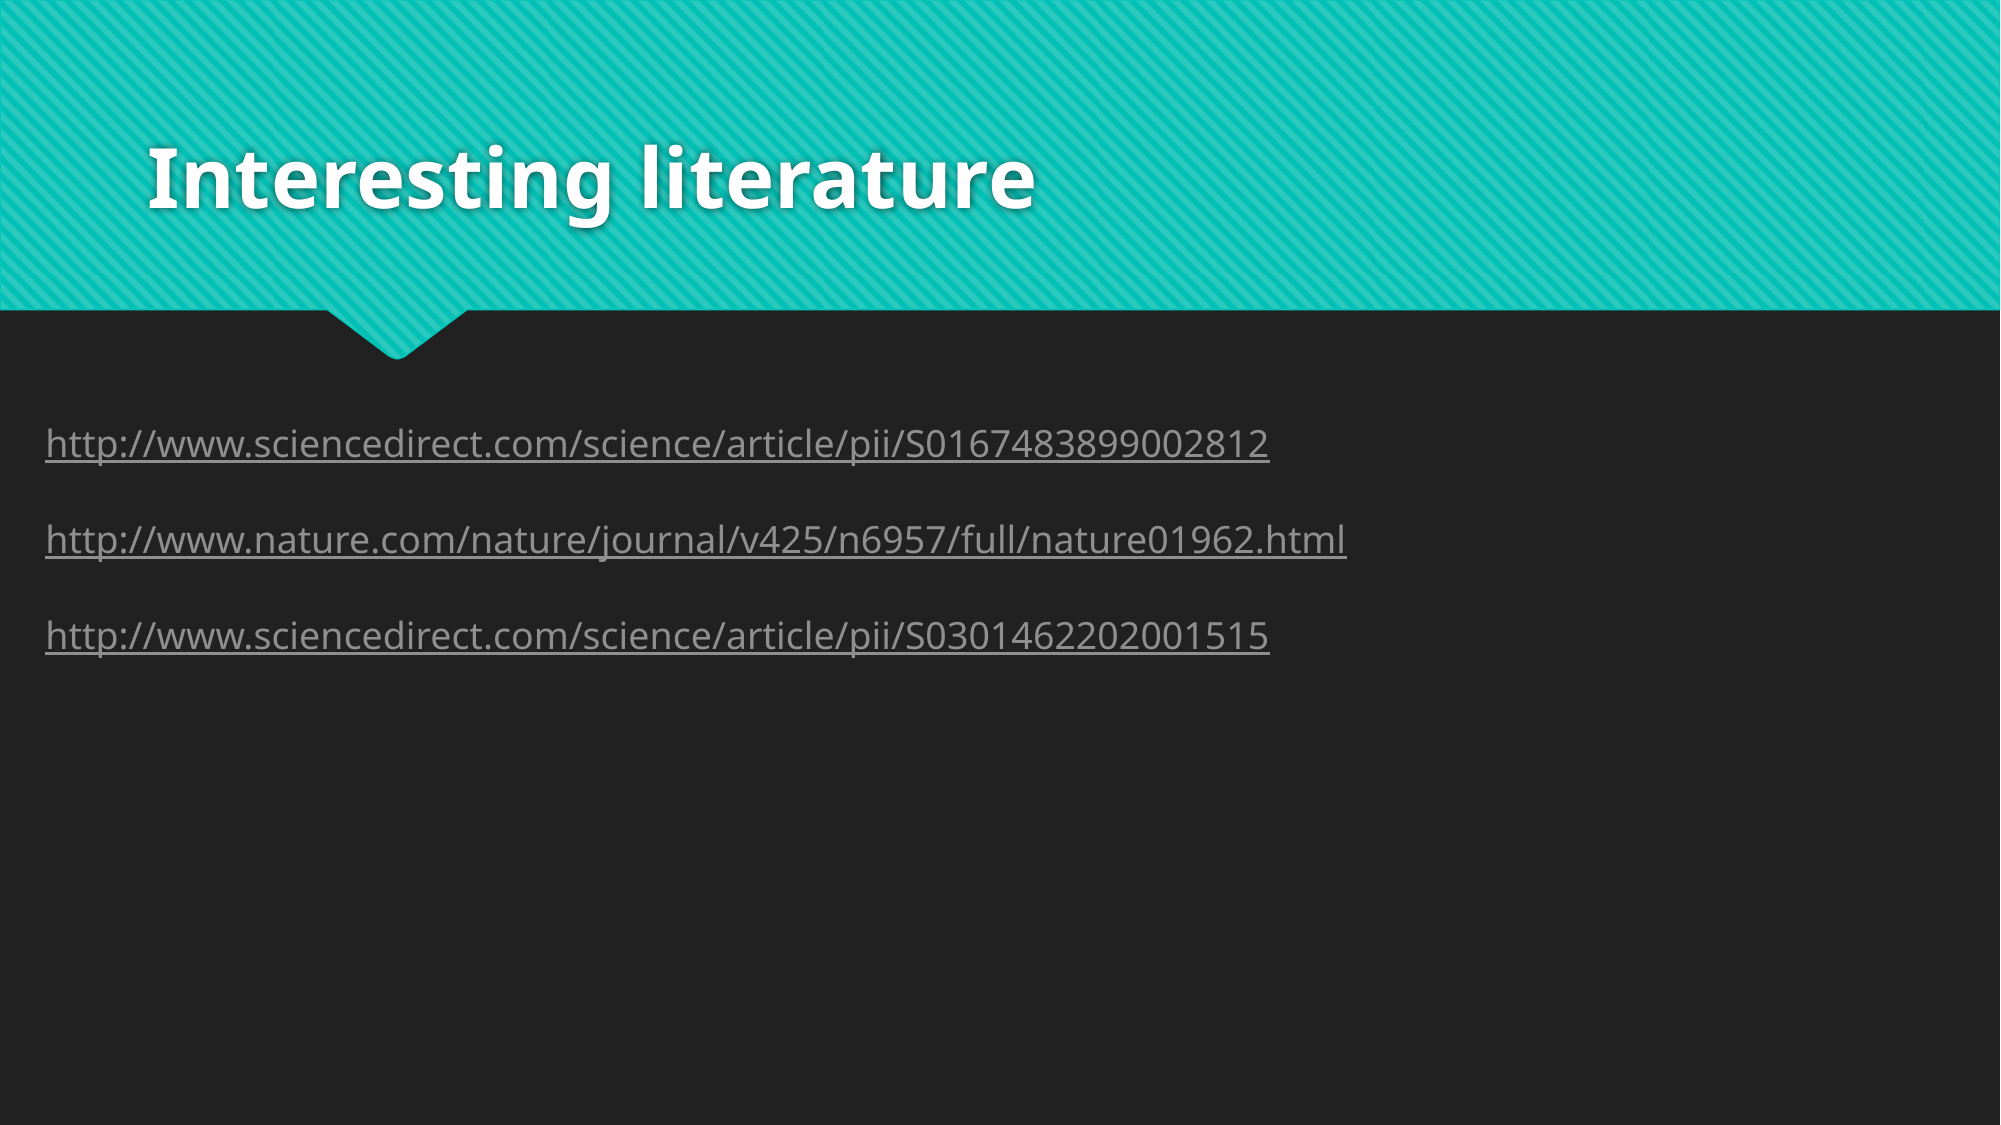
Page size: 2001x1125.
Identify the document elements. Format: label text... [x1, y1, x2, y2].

text_box http://www.sciencedirect.com/science/article/pii/S0167483899002812 http://www.nature.com/nature/journal/v425/n6957/full/nature01962.html http://www.sciencedirect.com/science/article/pii/S0301462202001515 [30, 412, 1756, 761]
title Interesting literature [132, 73, 1868, 233]
